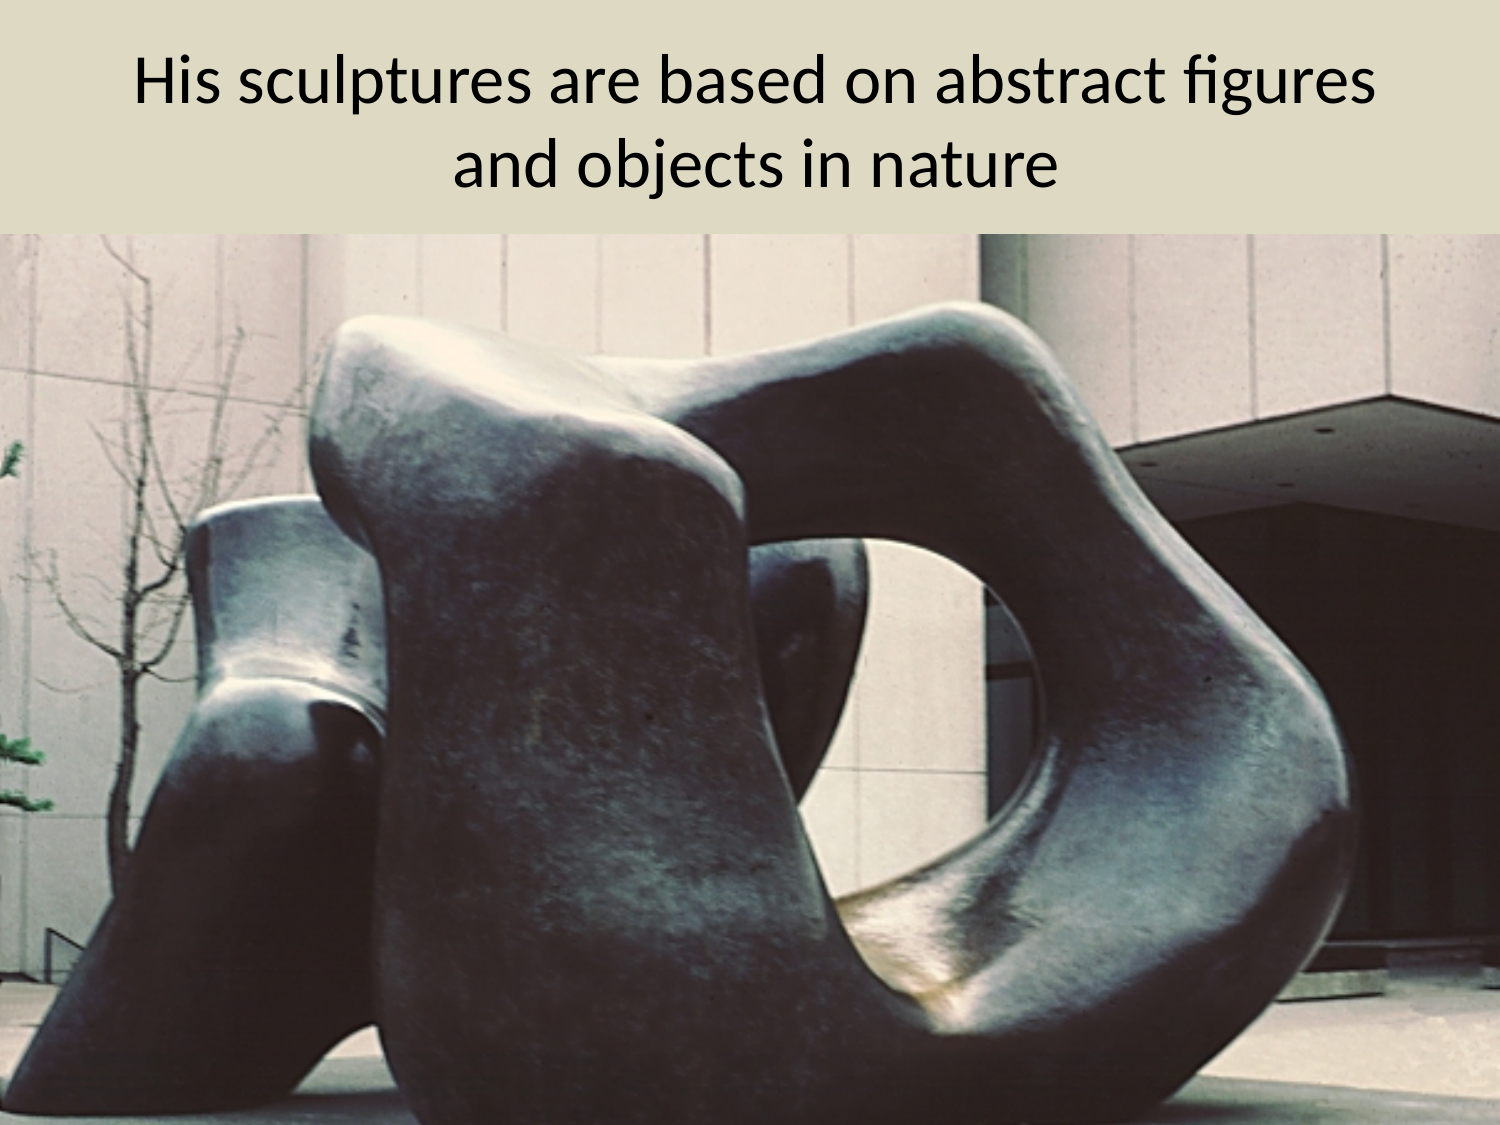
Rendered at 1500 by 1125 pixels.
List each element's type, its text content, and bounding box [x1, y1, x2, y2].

picture [0, 234, 1500, 1125]
title His sculptures are based on abstract figures and objects in nature [82, 23, 1432, 211]
